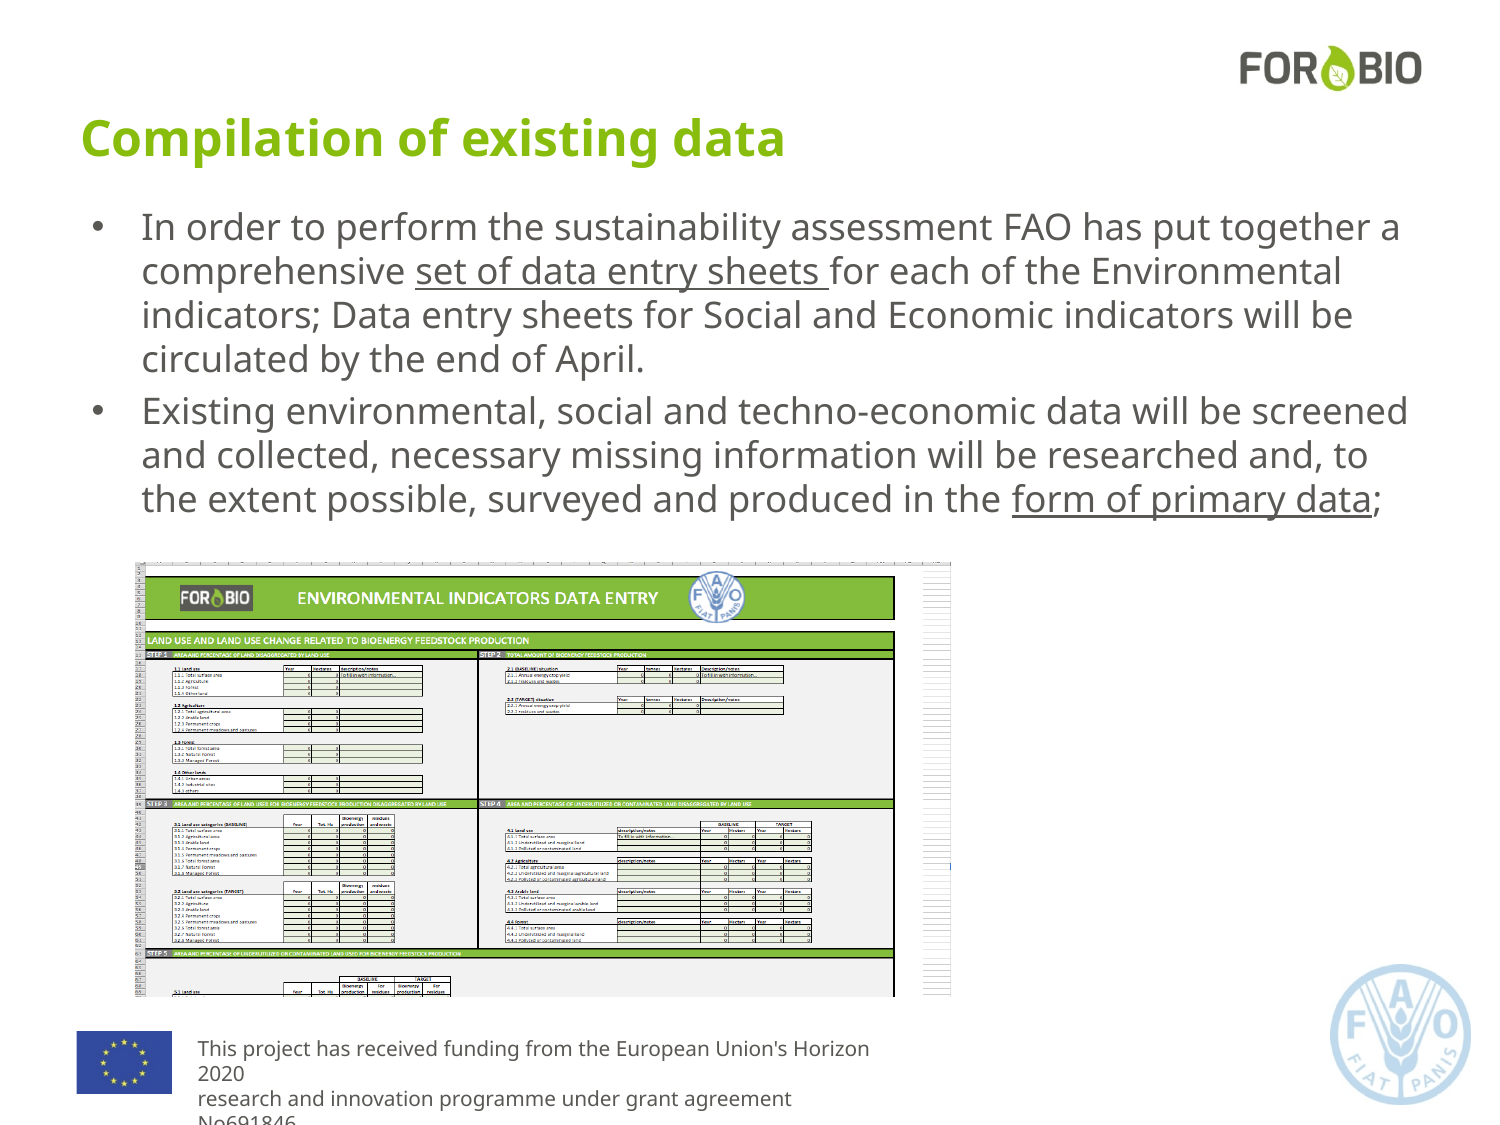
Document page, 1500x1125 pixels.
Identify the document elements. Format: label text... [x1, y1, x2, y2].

picture [1187, 23, 1473, 114]
title Compilation of existing data [64, 42, 1235, 231]
list In order to perform the sustainability assessment FAO has put together a comprehensive set of data entry sheets for each of the Environmental indicators; Data entry sheets for Social and Economic indicators will be circulated by the end of April. Existing environmental, social and techno-economic data will be screened and collected, necessary missing information will be researched and, to the extent possible, surveyed and produced in the form of primary data; [76, 196, 1427, 563]
picture [135, 562, 951, 998]
picture [76, 1031, 172, 1094]
picture [1330, 963, 1471, 1105]
